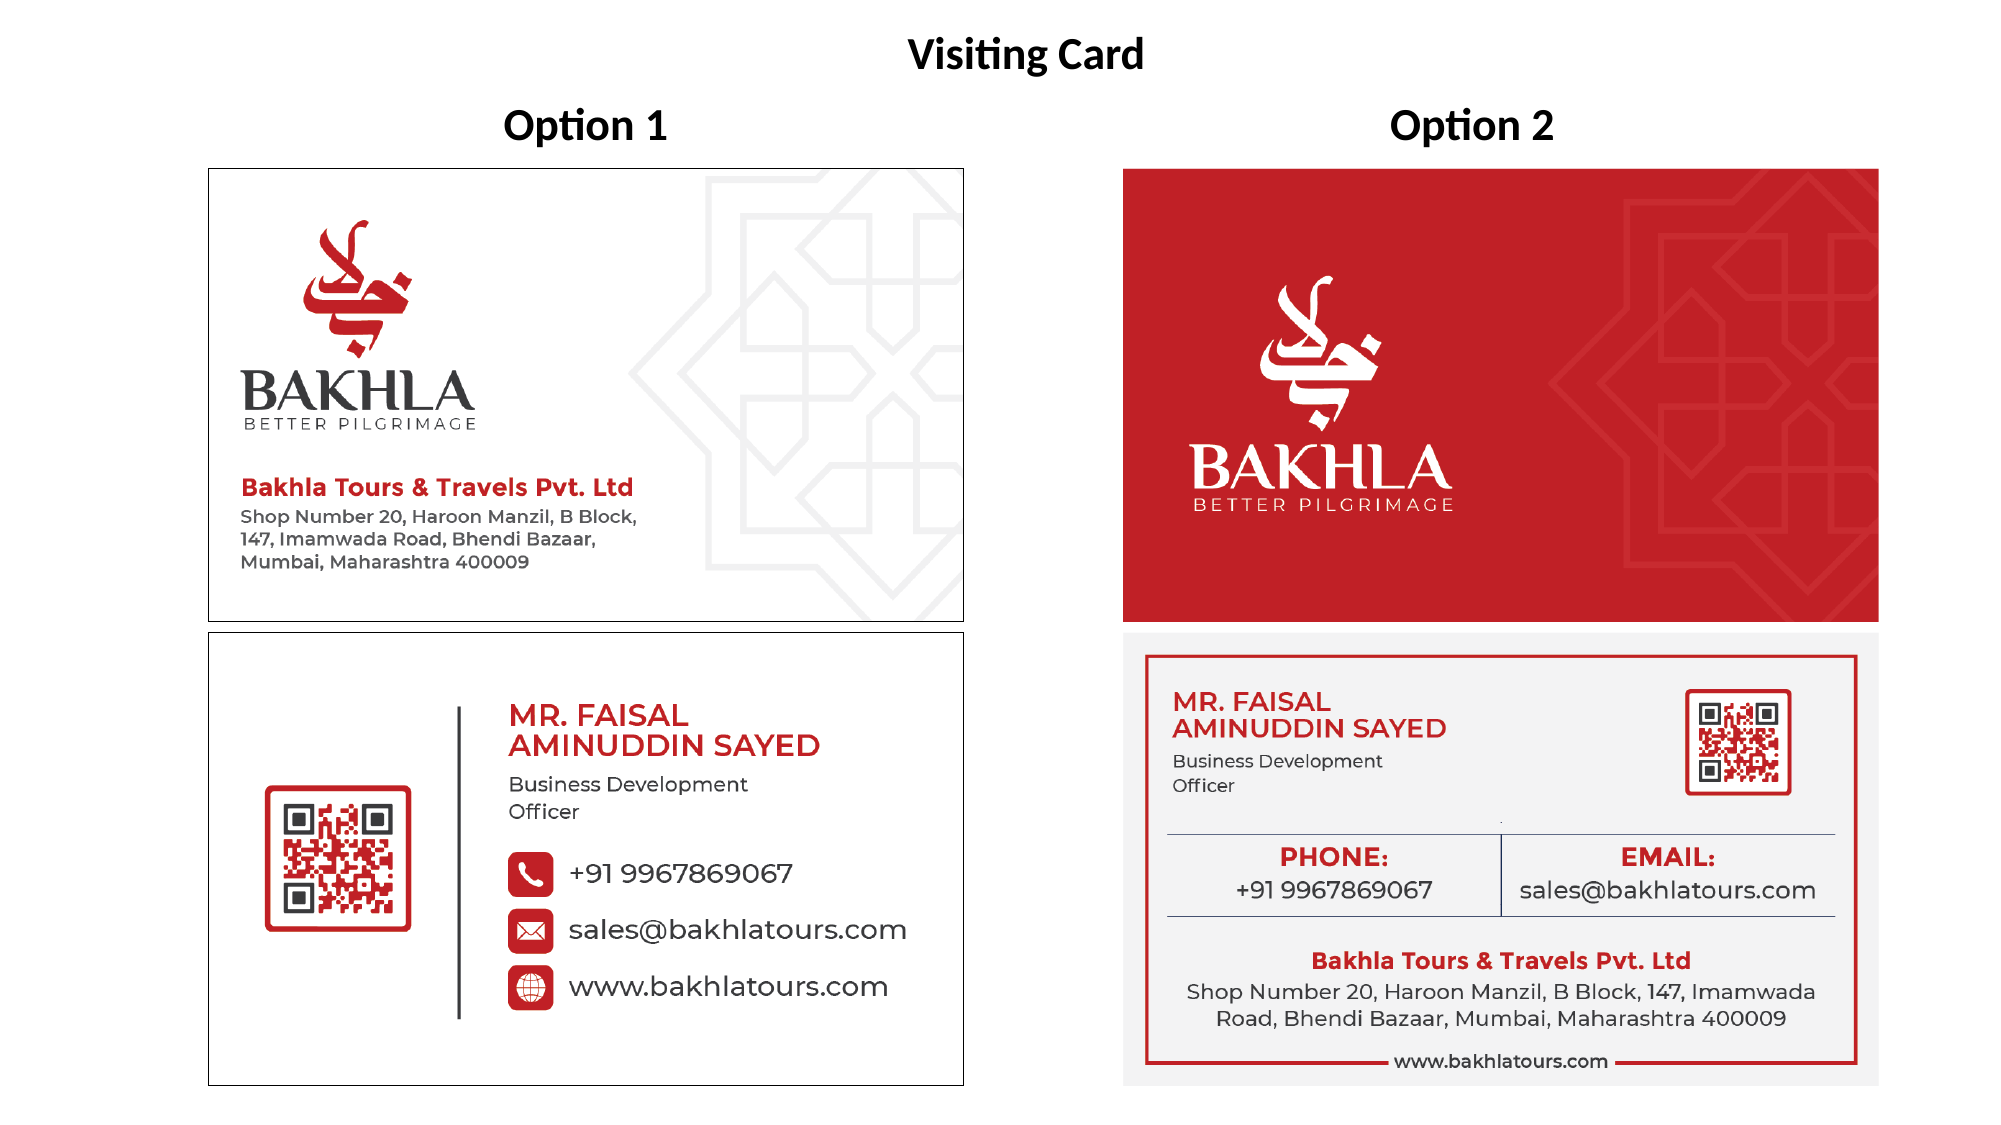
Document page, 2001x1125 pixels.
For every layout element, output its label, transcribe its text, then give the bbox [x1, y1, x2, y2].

text_box Visiting Card [714, 16, 1349, 86]
picture [208, 631, 964, 1086]
text_box Option 1 [268, 86, 903, 157]
picture [1123, 168, 1879, 622]
picture [208, 168, 964, 622]
text_box Option 2 [1160, 86, 1795, 157]
picture [1123, 631, 1879, 1086]
